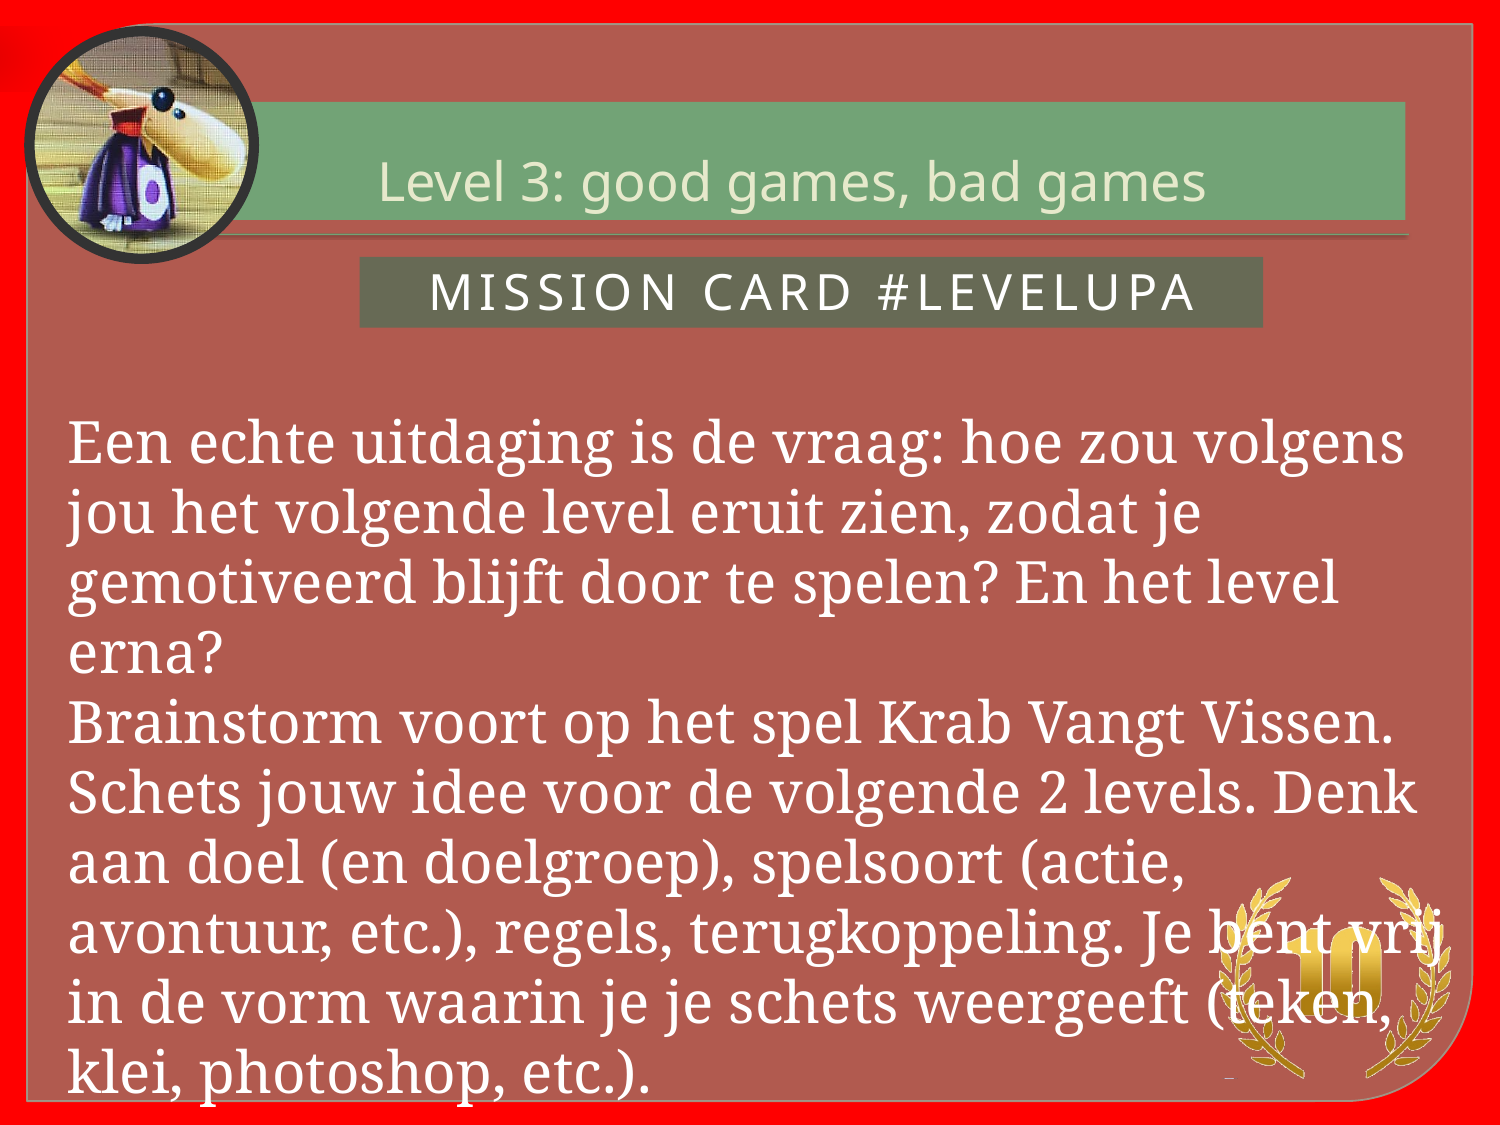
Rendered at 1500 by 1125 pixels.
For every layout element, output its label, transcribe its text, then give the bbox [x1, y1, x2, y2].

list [29, 31, 255, 260]
text_box Mission card #LevelUpA [359, 256, 1264, 327]
picture [1216, 869, 1453, 1079]
title Level 3: good games, bad games [260, 101, 1406, 220]
text_box Een echte uitdaging is de vraag: hoe zou volgens jou het volgende level eruit zien, zodat je gemotiveerd blijft door te spelen? En het level erna? Brainstorm voort op het spel Krab Vangt Vissen. Schets jouw idee voor de volgende 2 levels. Denk aan doel (en doelgroep), spelsoort (actie, avontuur, etc.), regels, terugkoppeling. Je bent vrij in de vorm waarin je je schets weergeeft (teken, klei, photoshop, etc.). [53, 327, 1471, 1125]
